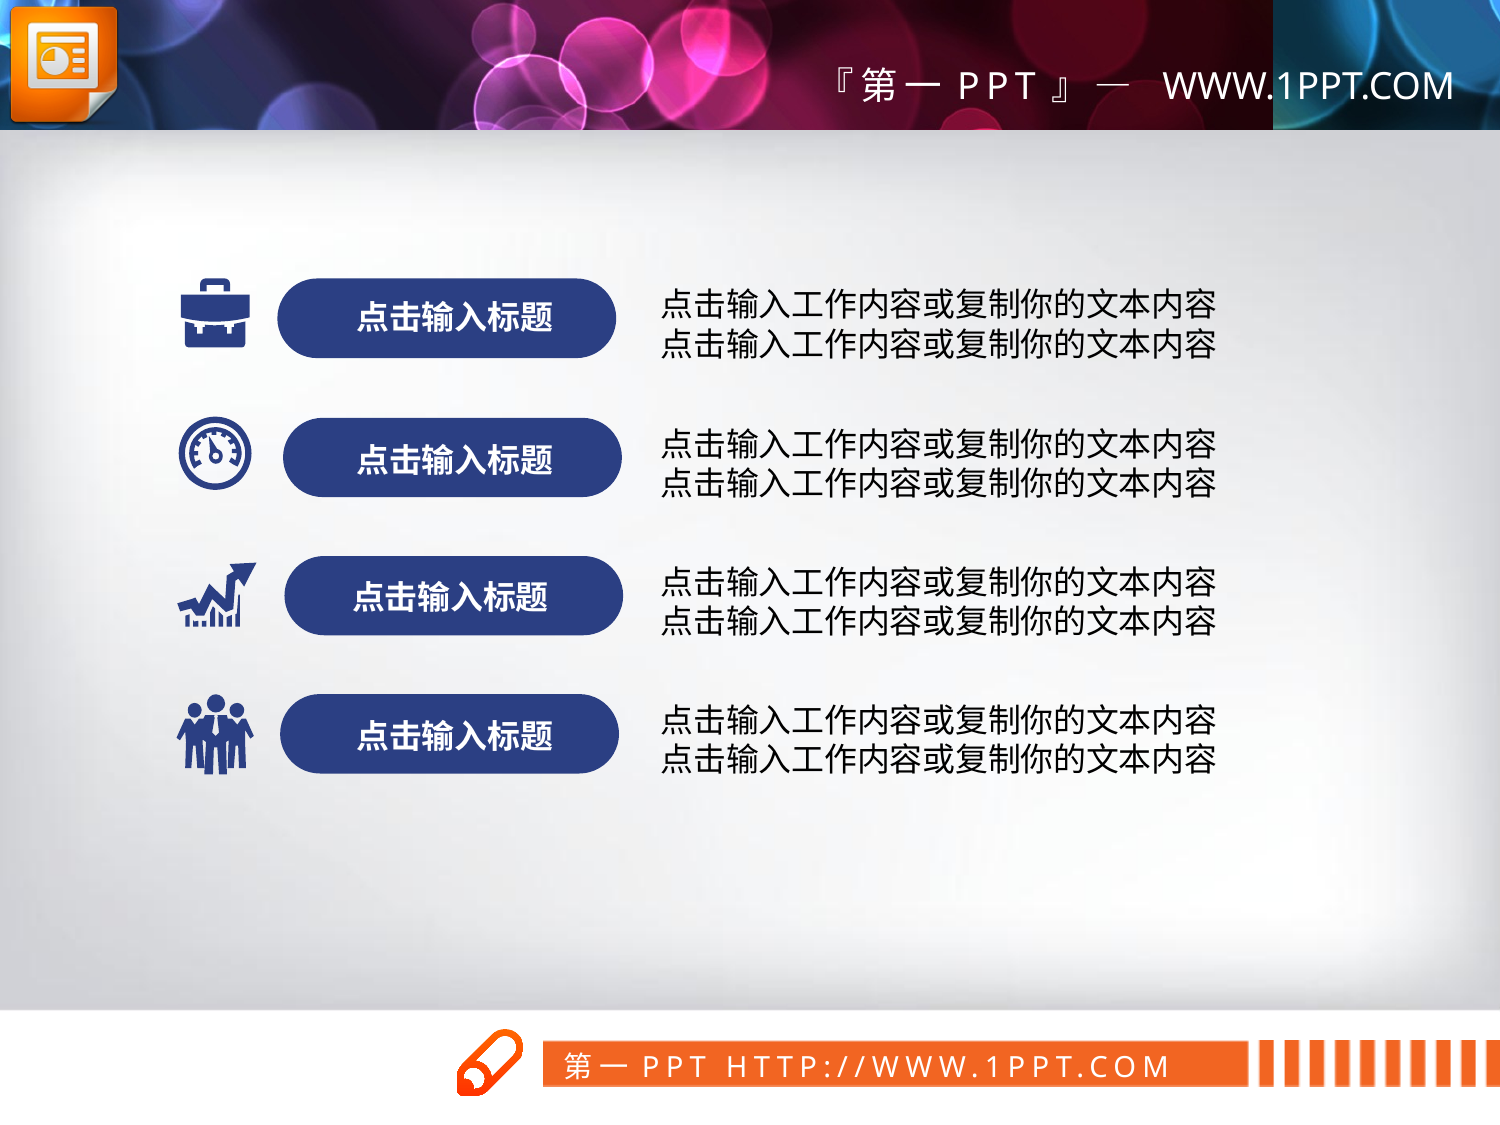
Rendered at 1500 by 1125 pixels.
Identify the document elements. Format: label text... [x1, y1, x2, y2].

text_box [193, 620, 199, 627]
text_box [284, 556, 624, 636]
text_box 点击输入标题 [341, 431, 568, 487]
text_box [176, 702, 254, 775]
text_box 点击输入标题 [341, 289, 568, 344]
text_box [206, 694, 226, 713]
text_box [218, 611, 224, 627]
text_box [280, 694, 620, 774]
text_box [226, 614, 232, 627]
picture [0, 0, 1500, 1012]
text_box [177, 562, 257, 616]
text_box 点击输入工作内容或复制你的文本内容 点击输入工作内容或复制你的文本内容 [645, 276, 1355, 371]
picture [543, 1040, 1500, 1087]
text_box 点击输入标题 [337, 569, 564, 624]
text_box 点击输入工作内容或复制你的文本内容 点击输入工作内容或复制你的文本内容 [645, 692, 1355, 786]
text_box [235, 594, 240, 627]
text_box 点击输入工作内容或复制你的文本内容 点击输入工作内容或复制你的文本内容 [645, 554, 1355, 648]
text_box [277, 278, 617, 359]
text_box [283, 417, 622, 498]
text_box [185, 614, 190, 627]
text_box [178, 416, 252, 490]
text_box [201, 620, 207, 627]
text_box [184, 321, 246, 348]
text_box [200, 278, 231, 292]
text_box [180, 294, 250, 322]
text_box [210, 606, 216, 627]
text_box 点击输入标题 [341, 708, 568, 763]
text_box 点击输入工作内容或复制你的文本内容 点击输入工作内容或复制你的文本内容 [645, 416, 1355, 510]
